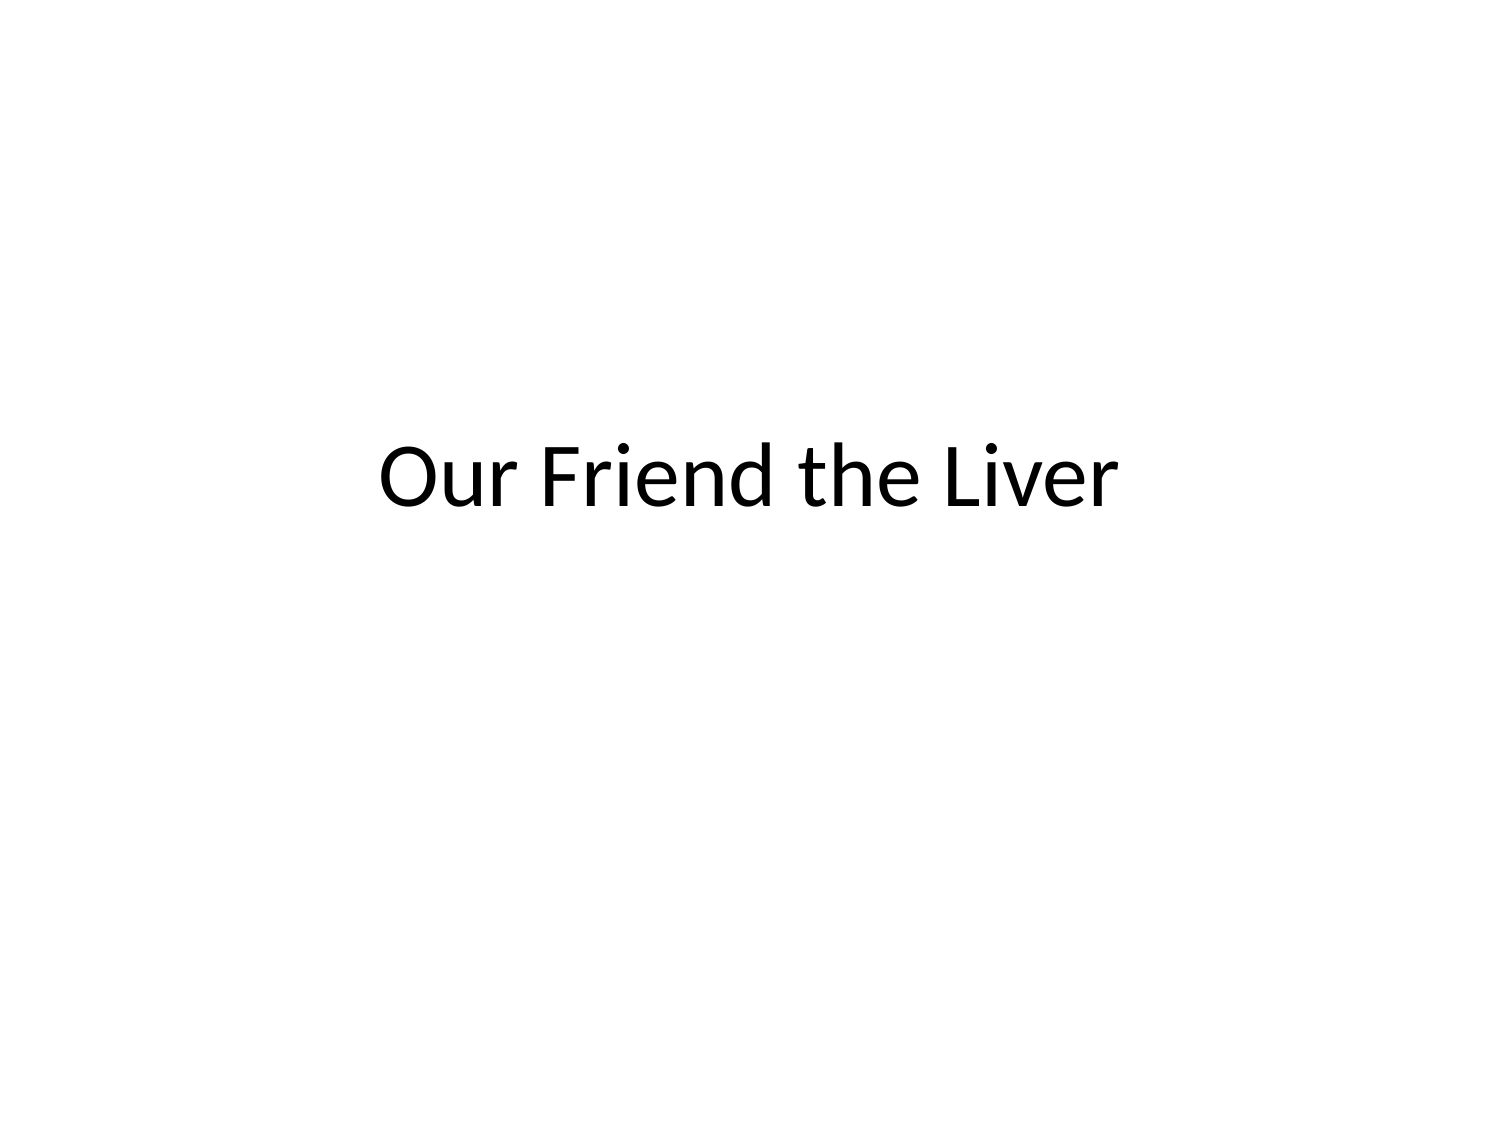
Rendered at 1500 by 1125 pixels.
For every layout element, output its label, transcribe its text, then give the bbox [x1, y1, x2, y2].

title Our Friend the Liver [112, 349, 1388, 591]
